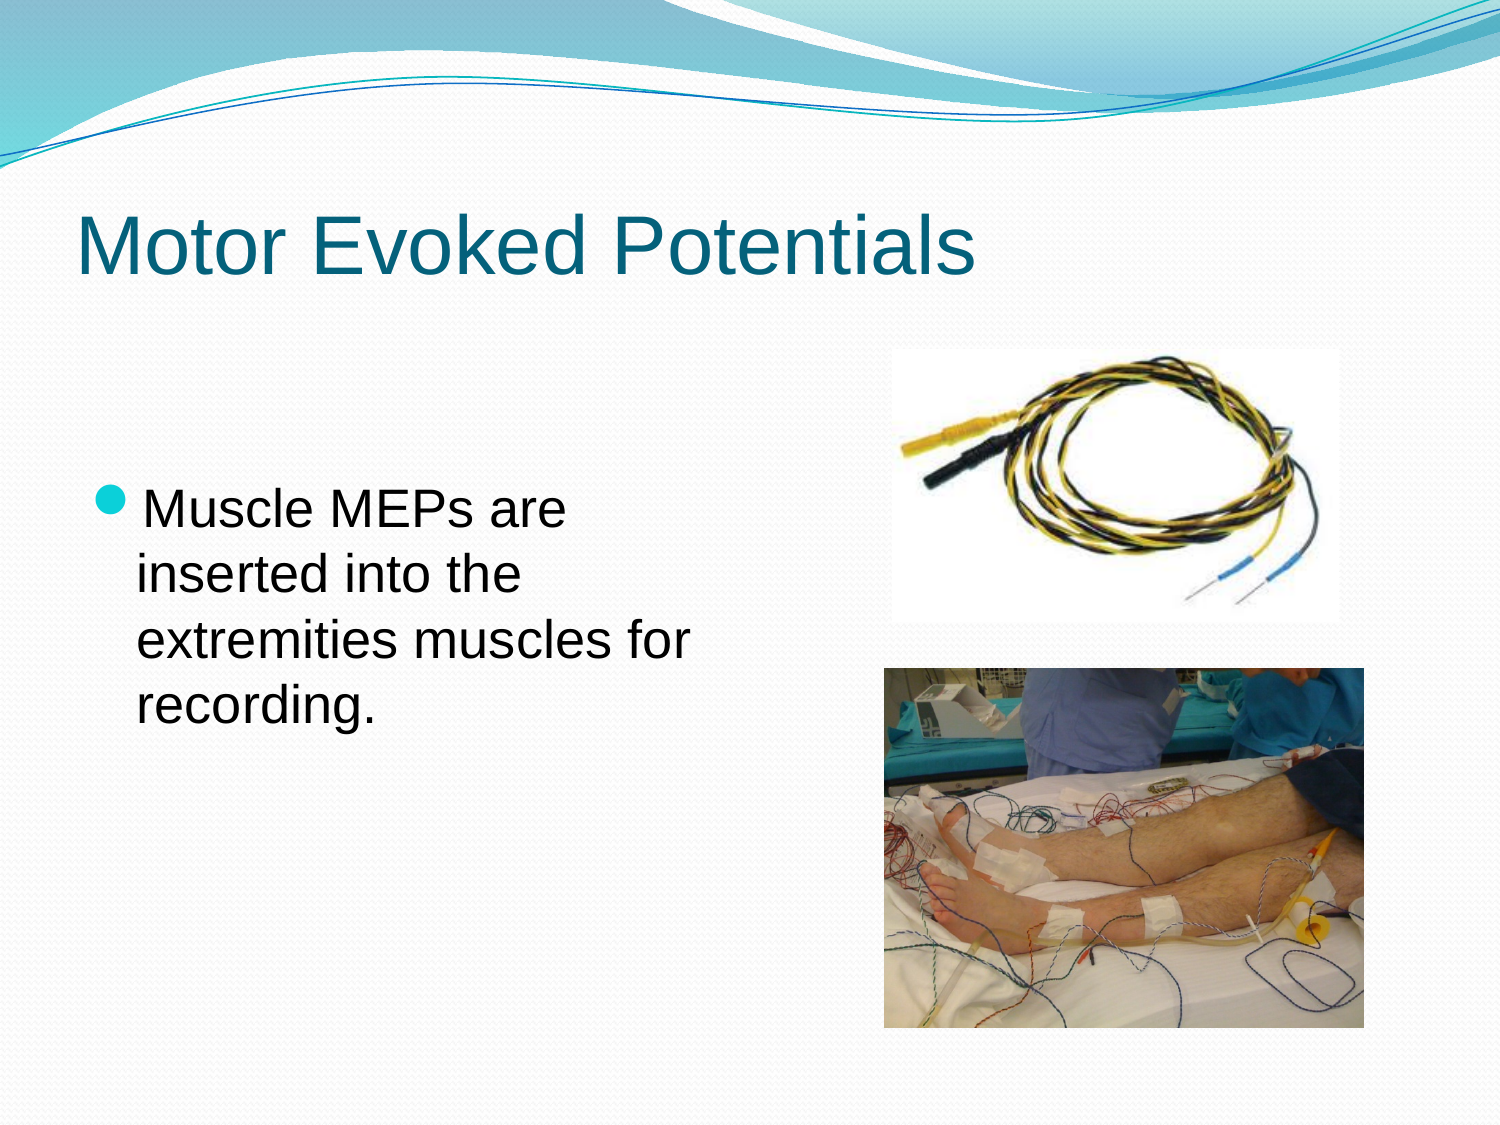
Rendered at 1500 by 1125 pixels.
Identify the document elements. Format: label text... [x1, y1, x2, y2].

picture [891, 349, 1340, 622]
title Motor Evoked Potentials [75, 115, 1425, 291]
list Muscle MEPs are inserted into the extremities muscles for recording. [76, 314, 740, 1042]
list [884, 668, 1364, 1029]
